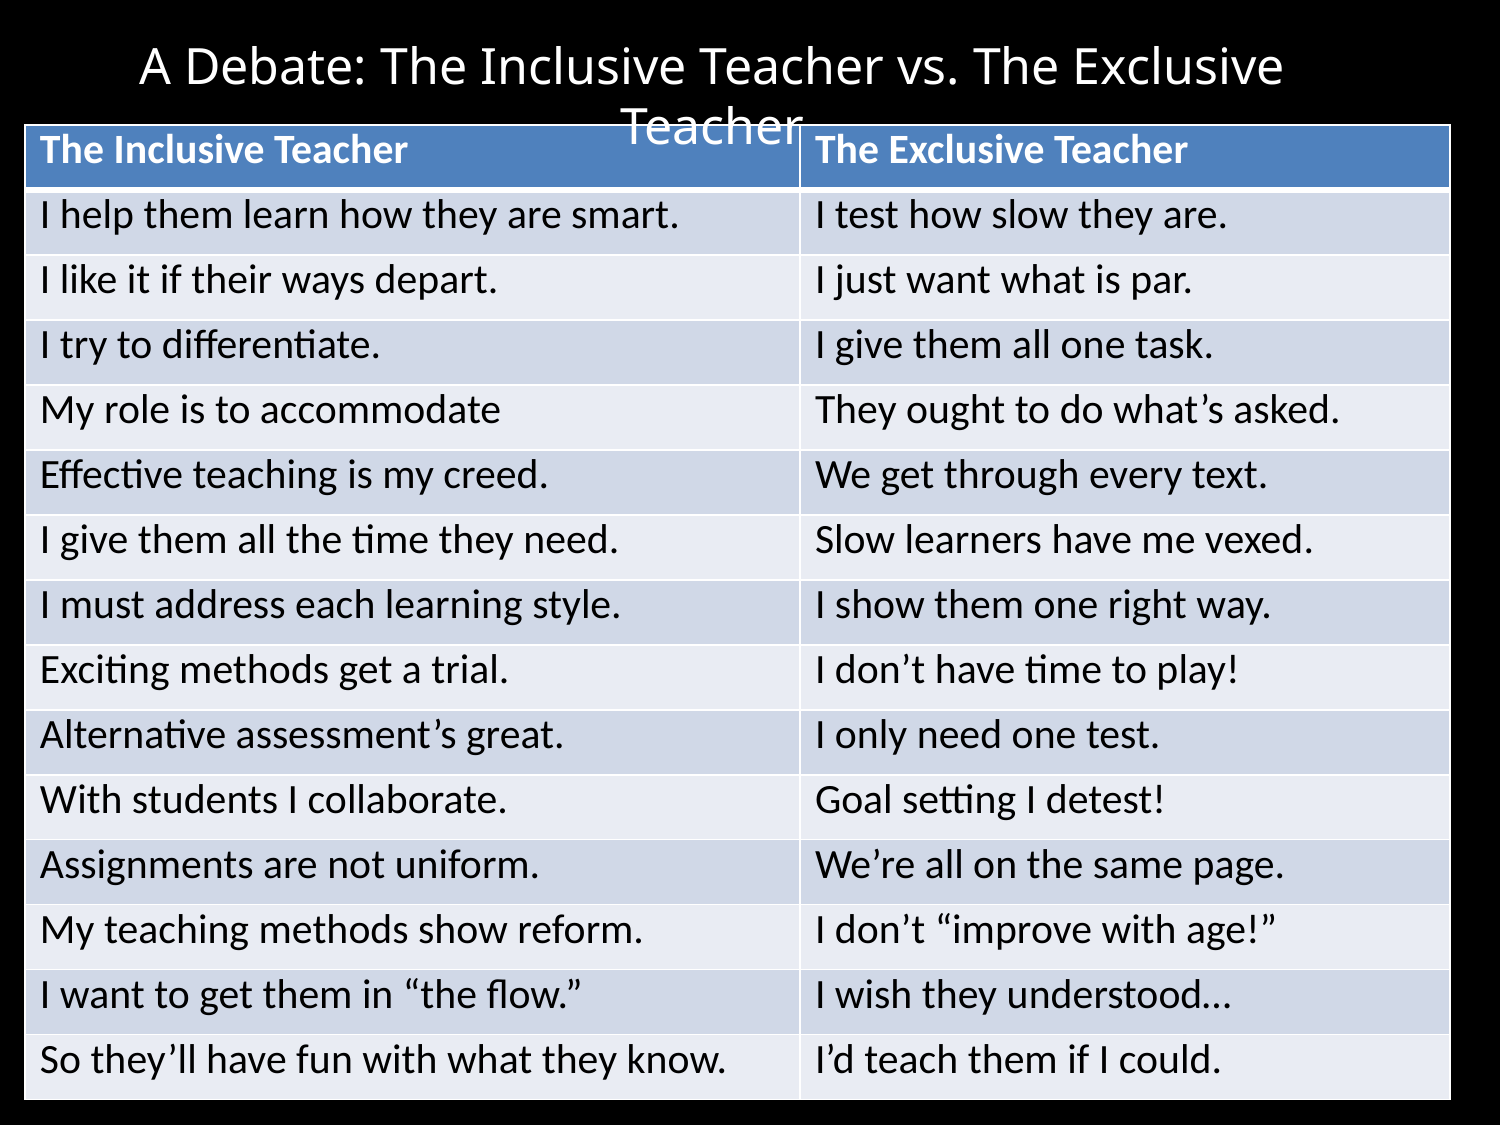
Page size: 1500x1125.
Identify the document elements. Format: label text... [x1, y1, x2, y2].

text_box A Debate: The Inclusive Teacher vs. The Exclusive Teacher [37, 26, 1388, 162]
table_header The Inclusive Teacher [26, 126, 799, 187]
table_cell I’d teach them if I could. [801, 1035, 1449, 1099]
table_cell I don’t “improve with age!” [801, 905, 1449, 969]
table_cell I help them learn how they are smart. [26, 193, 799, 254]
table_cell Slow learners have me vexed. [801, 516, 1449, 579]
table_cell Effective teaching is my creed. [26, 451, 799, 514]
table_cell I give them all one task. [801, 321, 1449, 384]
table_cell Alternative assessment’s great. [26, 711, 799, 774]
table_cell I show them one right way. [801, 581, 1449, 644]
table_cell I only need one test. [801, 711, 1449, 774]
table_cell I test how slow they are. [801, 193, 1449, 254]
table_cell Goal setting I detest! [801, 776, 1449, 839]
table_cell I want to get them in “the flow.” [26, 970, 799, 1034]
table_cell I must address each learning style. [26, 581, 799, 644]
table_cell So they’ll have fun with what they know. [26, 1035, 799, 1099]
table_cell I wish they understood… [801, 970, 1449, 1034]
table_cell I try to differentiate. [26, 321, 799, 384]
table_header The Exclusive Teacher [801, 126, 1449, 187]
table_cell I don’t have time to play! [801, 646, 1449, 709]
table_cell I just want what is par. [801, 256, 1449, 319]
table_cell I like it if their ways depart. [26, 256, 799, 319]
table_cell We get through every text. [801, 451, 1449, 514]
table_cell We’re all on the same page. [801, 840, 1449, 904]
table_cell I give them all the time they need. [26, 516, 799, 579]
table_cell They ought to do what’s asked. [801, 386, 1449, 449]
table_cell My role is to accommodate [26, 386, 799, 449]
table_cell Exciting methods get a trial. [26, 646, 799, 709]
table_cell My teaching methods show reform. [26, 905, 799, 969]
table_cell With students I collaborate. [26, 776, 799, 839]
table_cell Assignments are not uniform. [26, 840, 799, 904]
